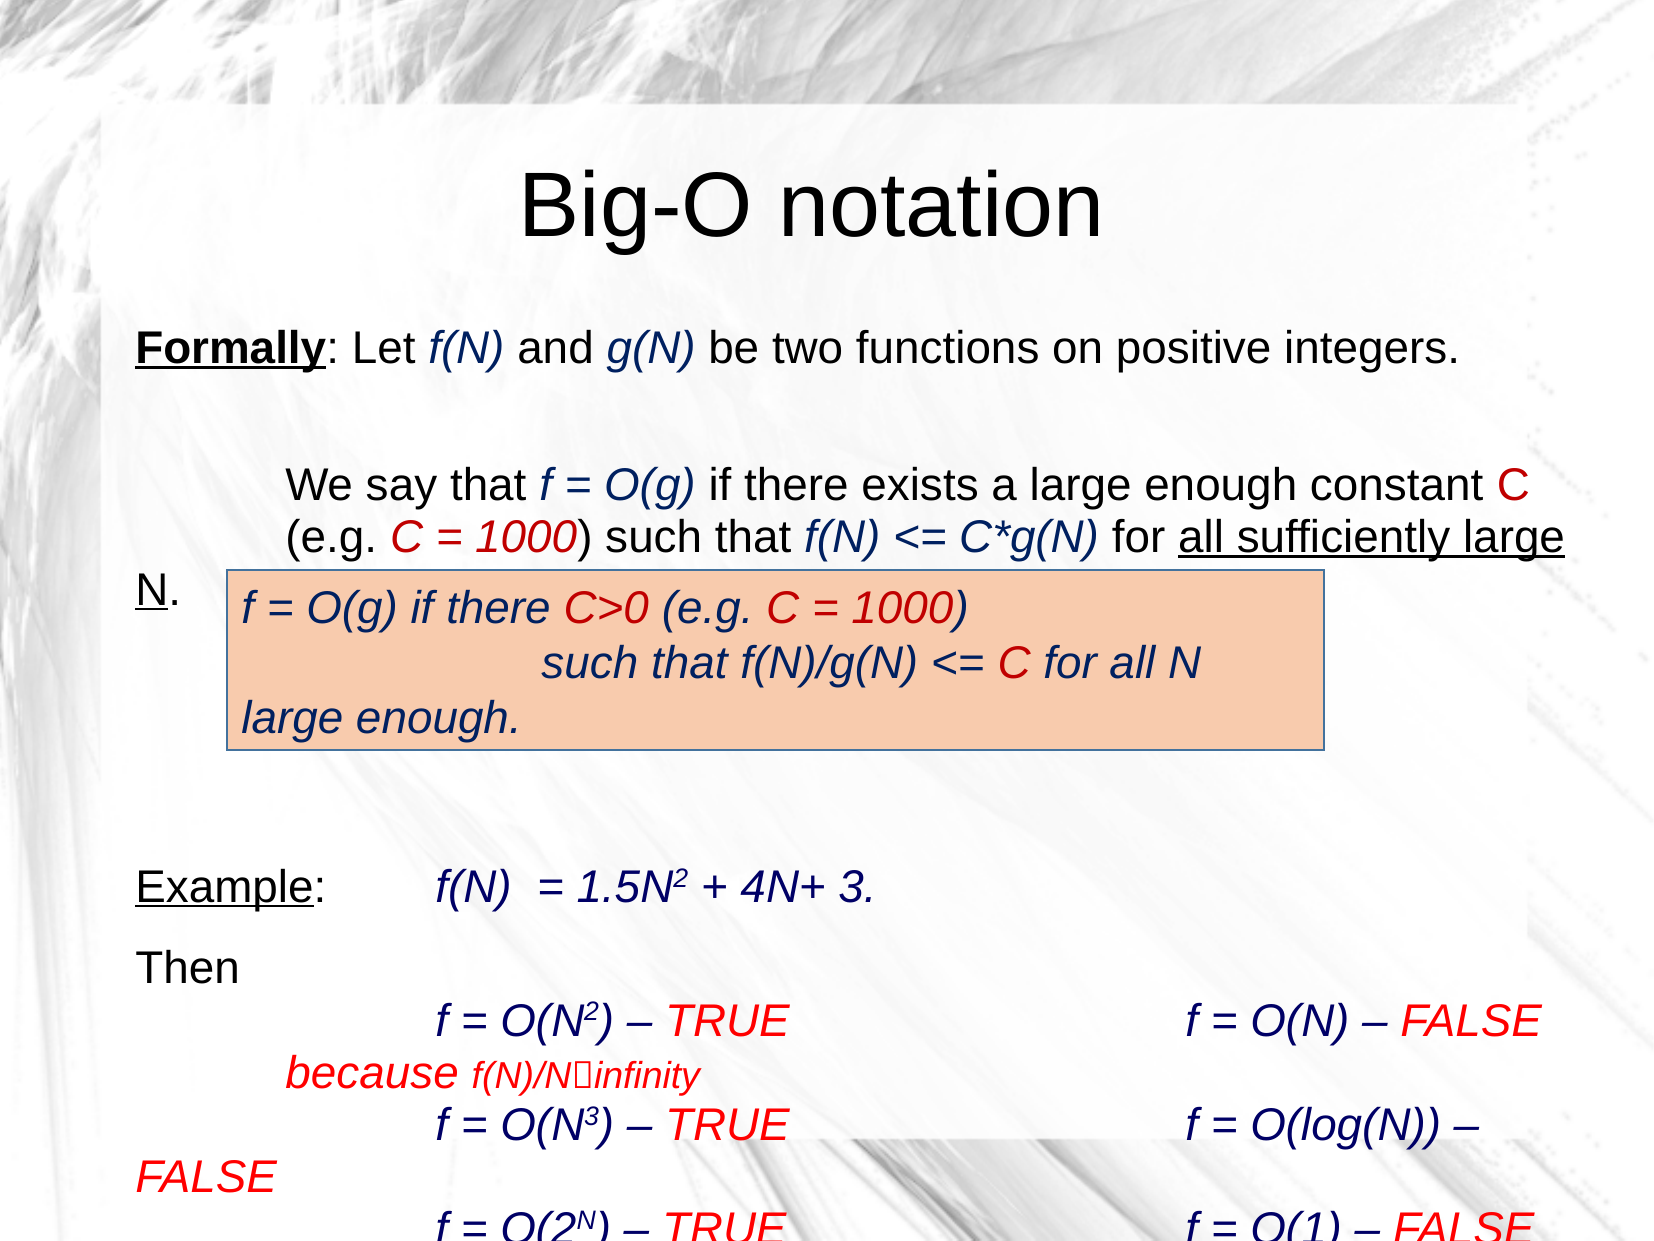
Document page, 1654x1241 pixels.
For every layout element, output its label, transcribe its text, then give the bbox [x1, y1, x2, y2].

title Big-O notation [118, 112, 1506, 281]
list Formally: Let f(N) and g(N) be two functions on positive integers. We say that f = O(g) if there exists a large enough constant C (e.g. C = 1000) such that f(N) <= C*g(N) for all sufficiently large N. Example: f(N) = 1.5N2 + 4N+ 3. Then f = O(N2) – TRUE f = O(N) – FALSE because f(N)/Ninfinity f = O(N3) – TRUE f = O(log(N)) – FALSE f = O(2N) – TRUE f = O(1) – FALSE [118, 319, 1571, 1109]
picture [0, 0, 1654, 1241]
text_box f = O(g) if there C>0 (e.g. C = 1000) such that f(N)/g(N) <= C for all N large enough. [226, 570, 1324, 750]
